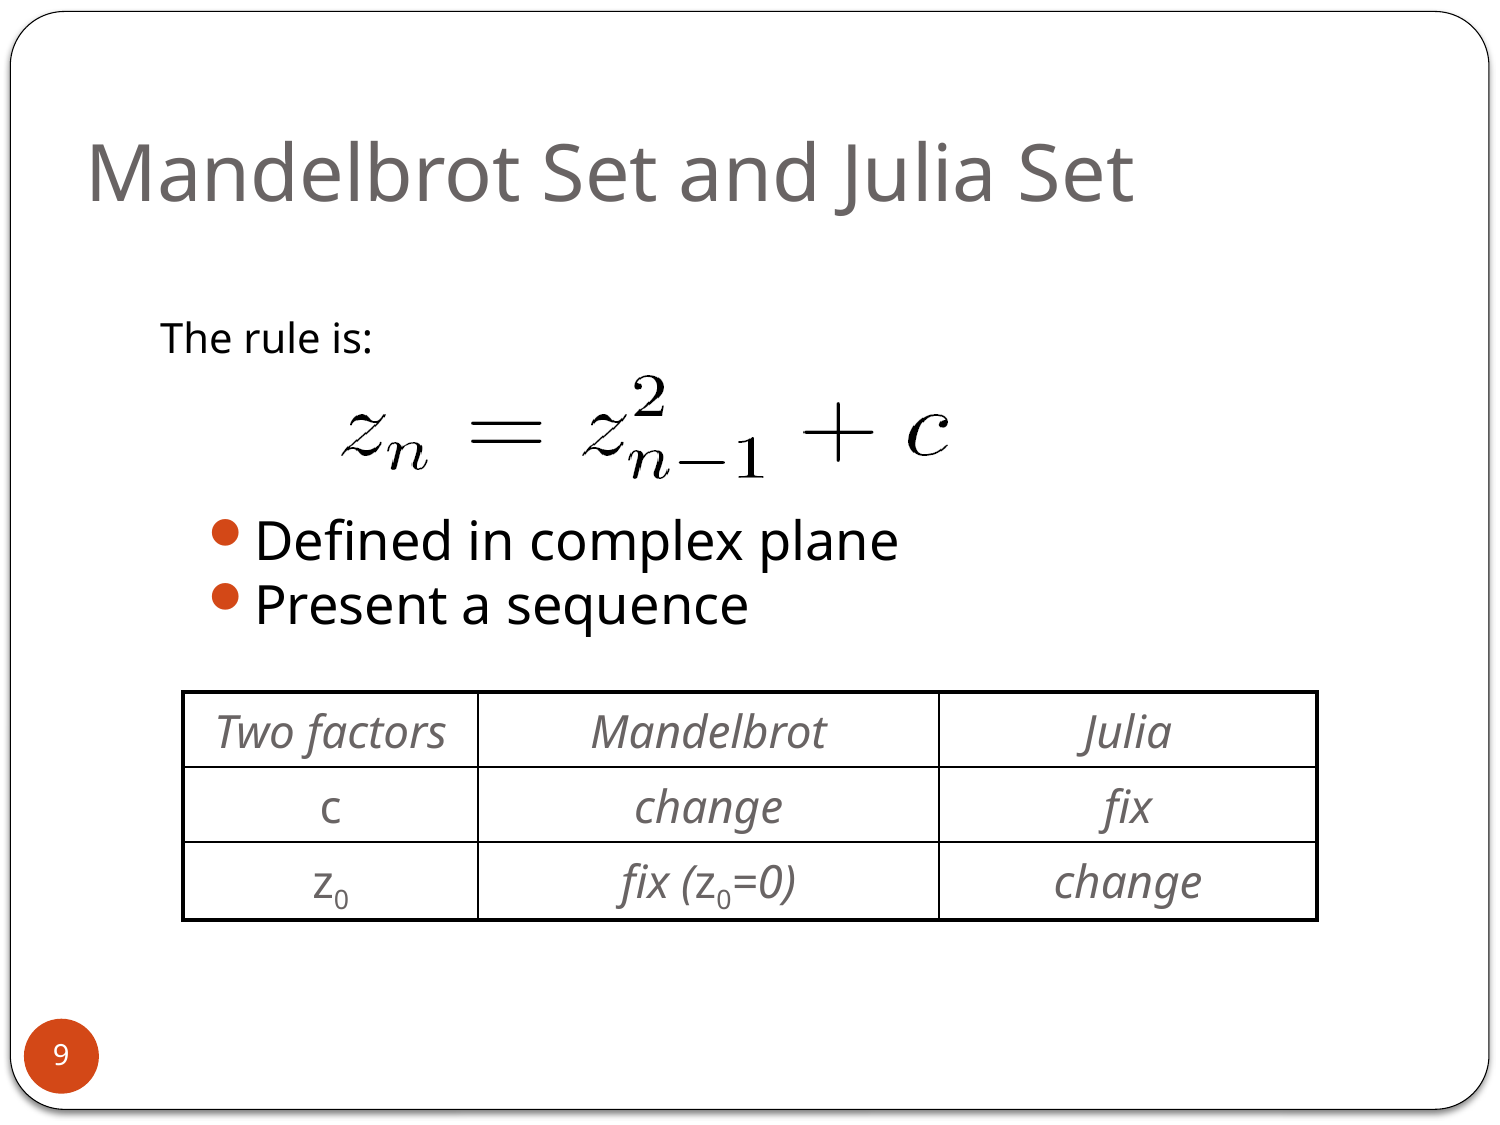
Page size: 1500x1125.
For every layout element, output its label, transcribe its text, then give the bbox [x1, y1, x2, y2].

title Mandelbrot Set and Julia Set [70, 45, 1500, 233]
list Defined in complex plane Present a sequence [193, 511, 1329, 646]
table_cell change [940, 843, 1315, 918]
picture [339, 371, 950, 481]
table_cell fix (z0=0) [479, 843, 938, 918]
table_cell z0 [185, 843, 477, 918]
text_box The rule is: [145, 304, 389, 370]
table_cell change [479, 768, 938, 841]
table_cell c [185, 768, 477, 841]
table_header Two factors [185, 694, 477, 766]
table_header Mandelbrot [479, 694, 938, 766]
slide_number 9 [23, 1018, 99, 1094]
table_cell fix [940, 768, 1315, 841]
table_header Julia [940, 694, 1315, 766]
